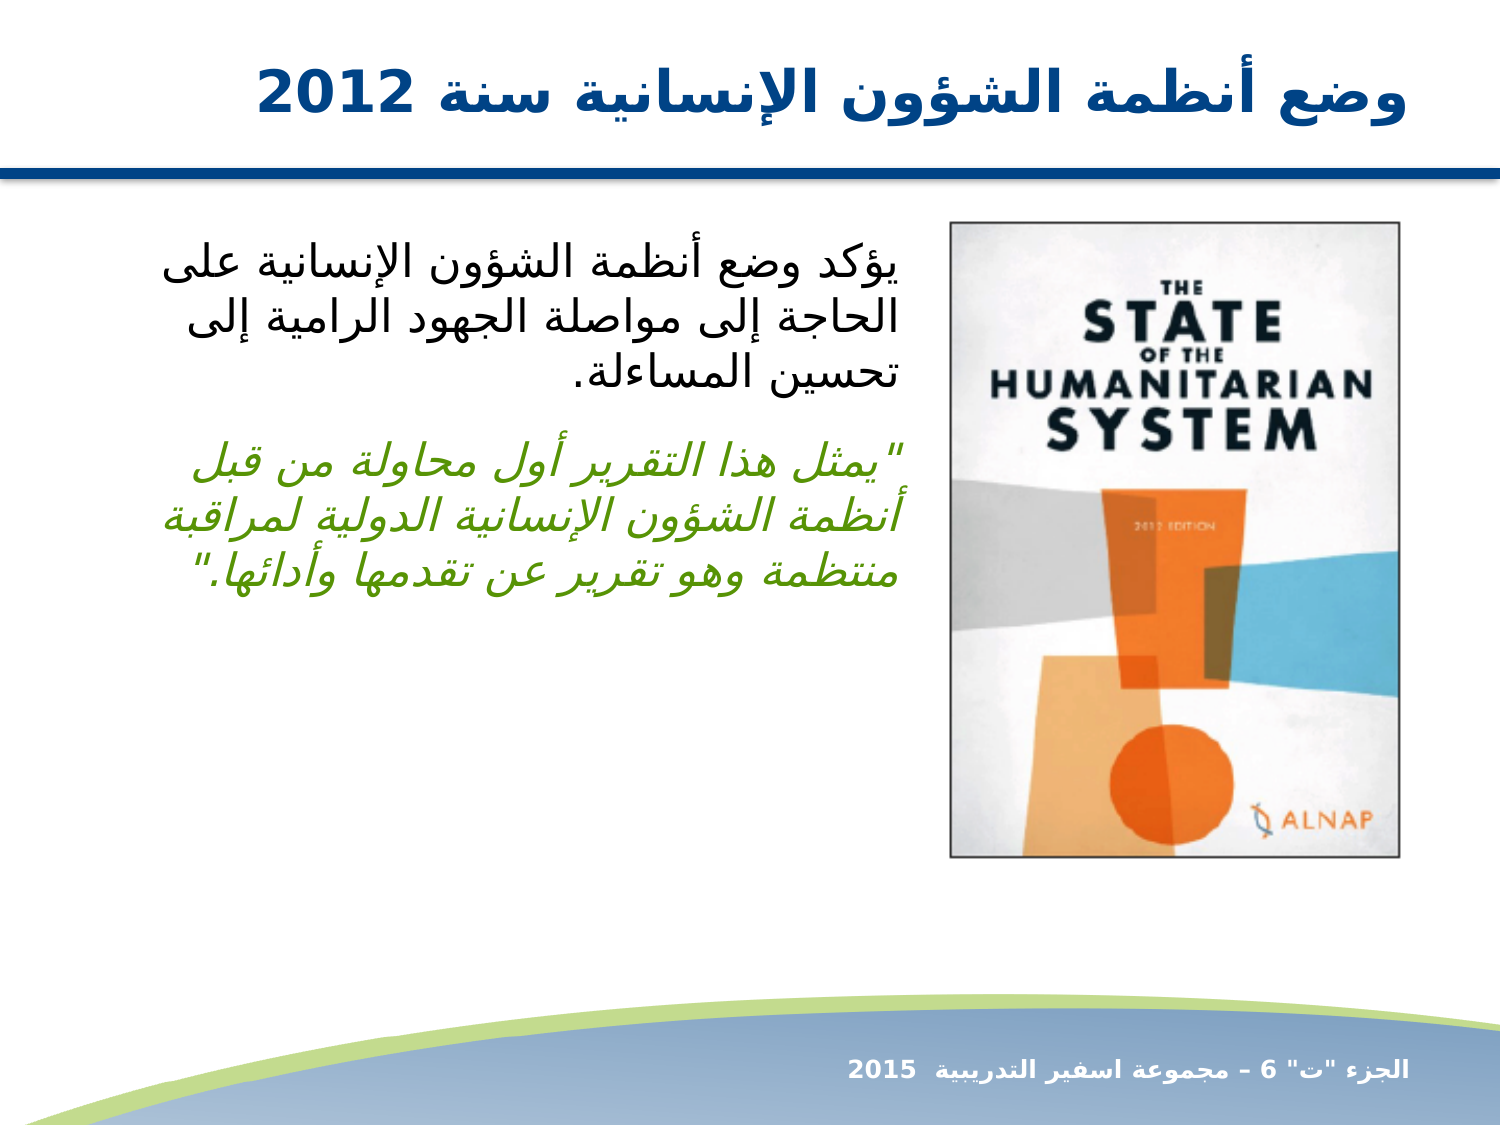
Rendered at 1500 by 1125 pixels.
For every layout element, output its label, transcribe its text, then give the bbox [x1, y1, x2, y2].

picture [946, 216, 1408, 865]
title وضع أنظمة الشؤون الإنسانية سنة 2012 [75, 0, 1425, 178]
picture [0, 992, 1500, 1125]
list يؤكد وضع أنظمة الشؤون الإنسانية على الحاجة إلى مواصلة الجهود الرامية إلى تحسين المساءلة. "يمثل هذا التقرير أول محاولة من قبل أنظمة الشؤون الإنسانية الدولية لمراقبة منتظمة وهو تقرير عن تقدمها وأدائها." [75, 224, 916, 1010]
footer الجزء "ت" 6 – مجموعة اسفير التدريبية 2015 [537, 1038, 1425, 1099]
